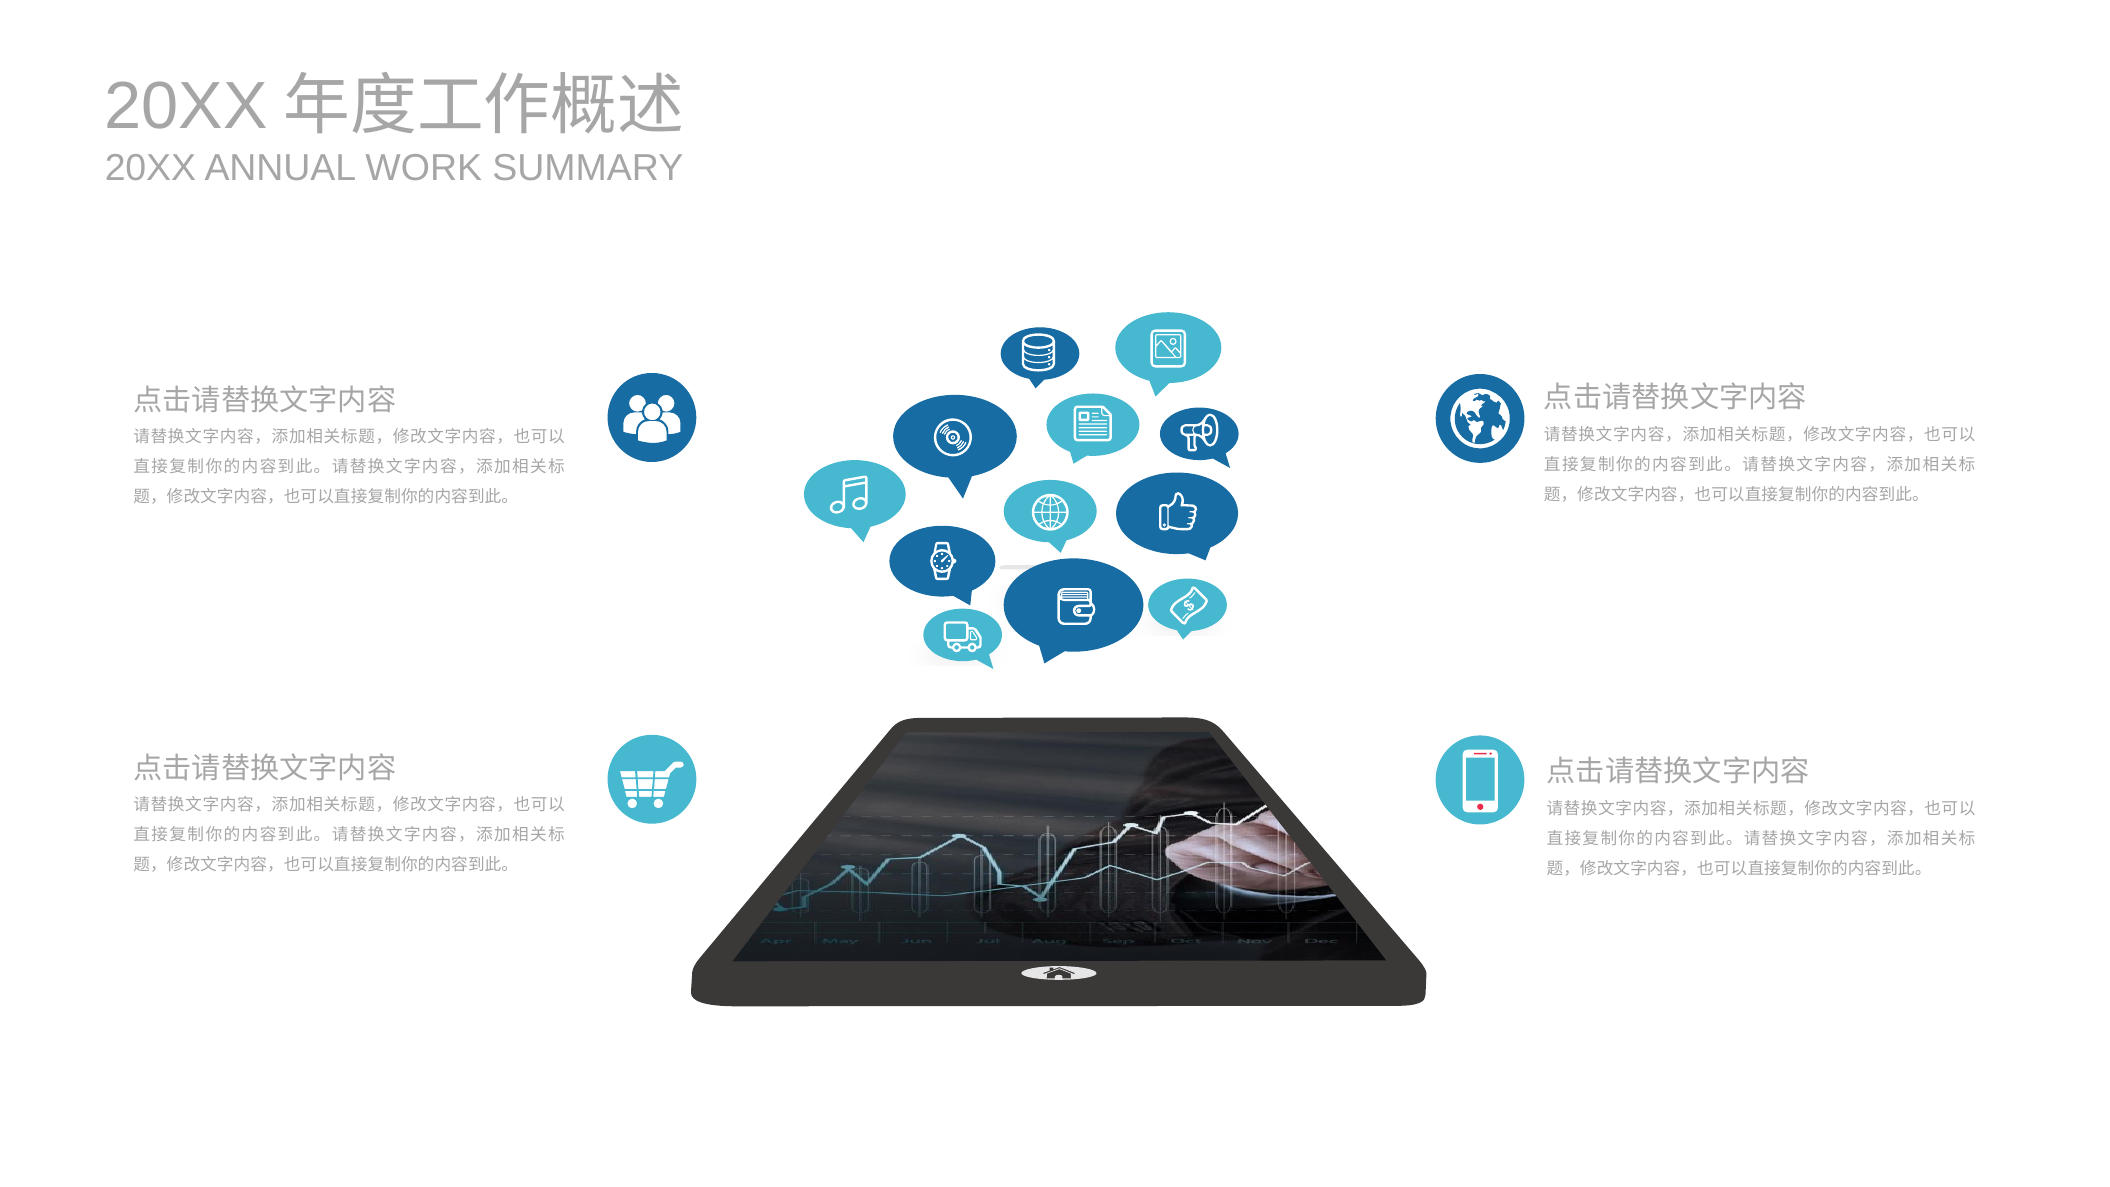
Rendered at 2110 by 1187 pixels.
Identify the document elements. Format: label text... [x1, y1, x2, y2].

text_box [1435, 735, 1976, 879]
text_box 20XX ANNUAL WORK SUMMARY [104, 142, 692, 188]
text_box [1435, 373, 1976, 506]
text_box 20XX年度工作概述 [104, 61, 692, 142]
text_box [133, 734, 697, 876]
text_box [690, 312, 1428, 1007]
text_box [133, 372, 697, 507]
